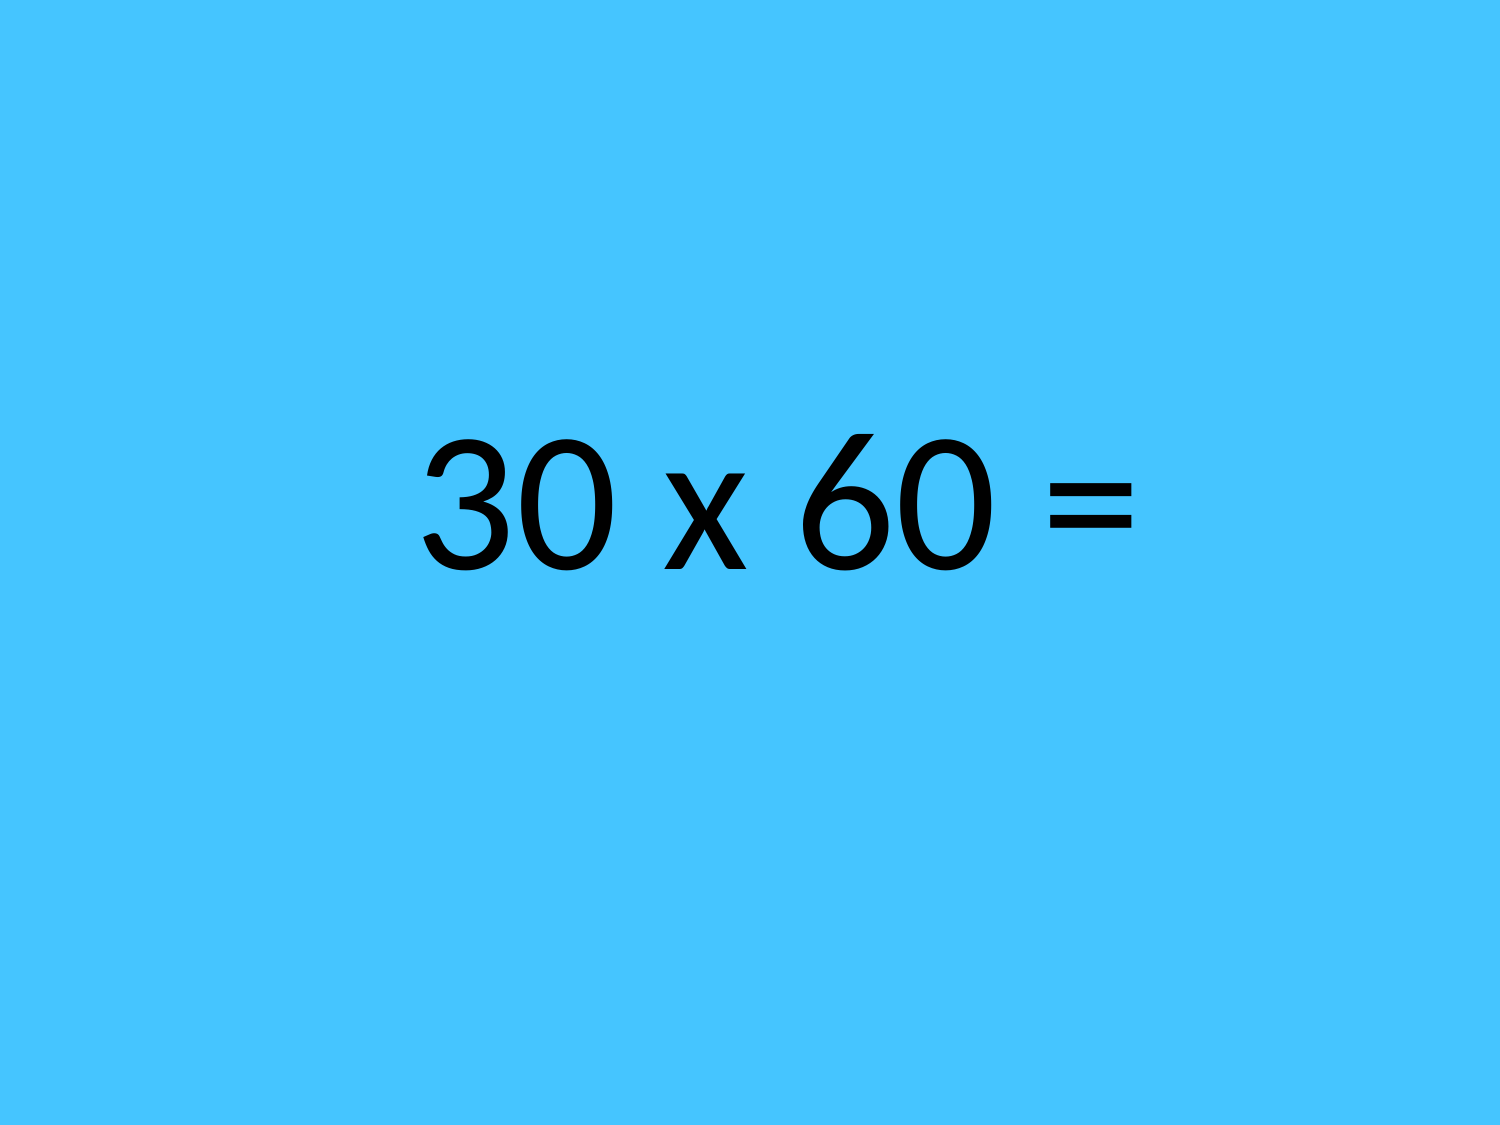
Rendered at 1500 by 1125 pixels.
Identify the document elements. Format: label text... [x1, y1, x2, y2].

text_box 30 x 60 = [399, 362, 1200, 618]
